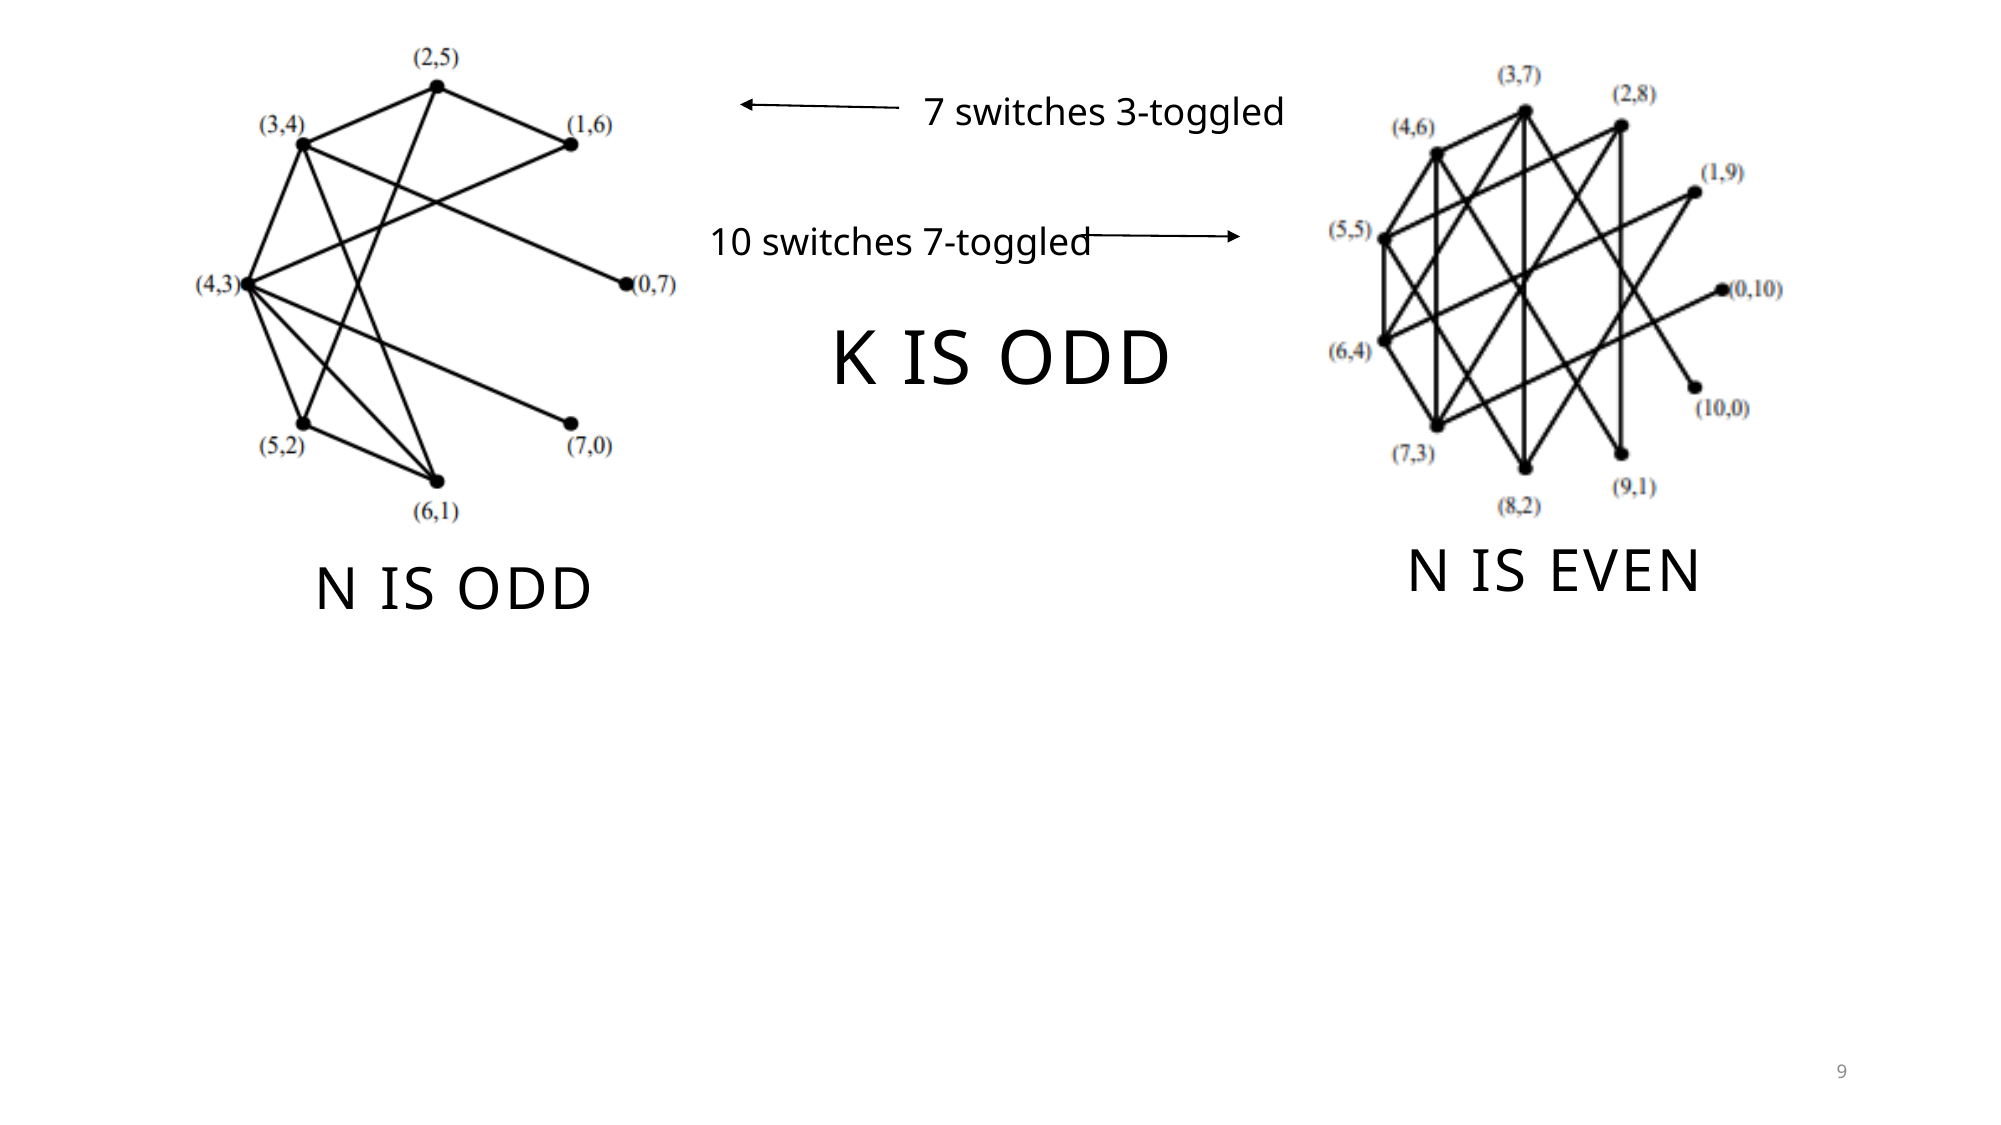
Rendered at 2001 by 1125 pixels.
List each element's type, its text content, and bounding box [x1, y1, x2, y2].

text_box 10 switches 7-toggled [694, 210, 1145, 316]
picture [183, 30, 694, 536]
title N is Even [1099, 533, 2000, 613]
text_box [739, 104, 899, 108]
slide_number 9 [1412, 1042, 1863, 1103]
text_box 7 switches 3-toggled [908, 80, 1316, 141]
text_box N is Odd [0, 551, 909, 630]
picture [1316, 28, 1795, 533]
text_box K is Odd [694, 329, 1316, 409]
